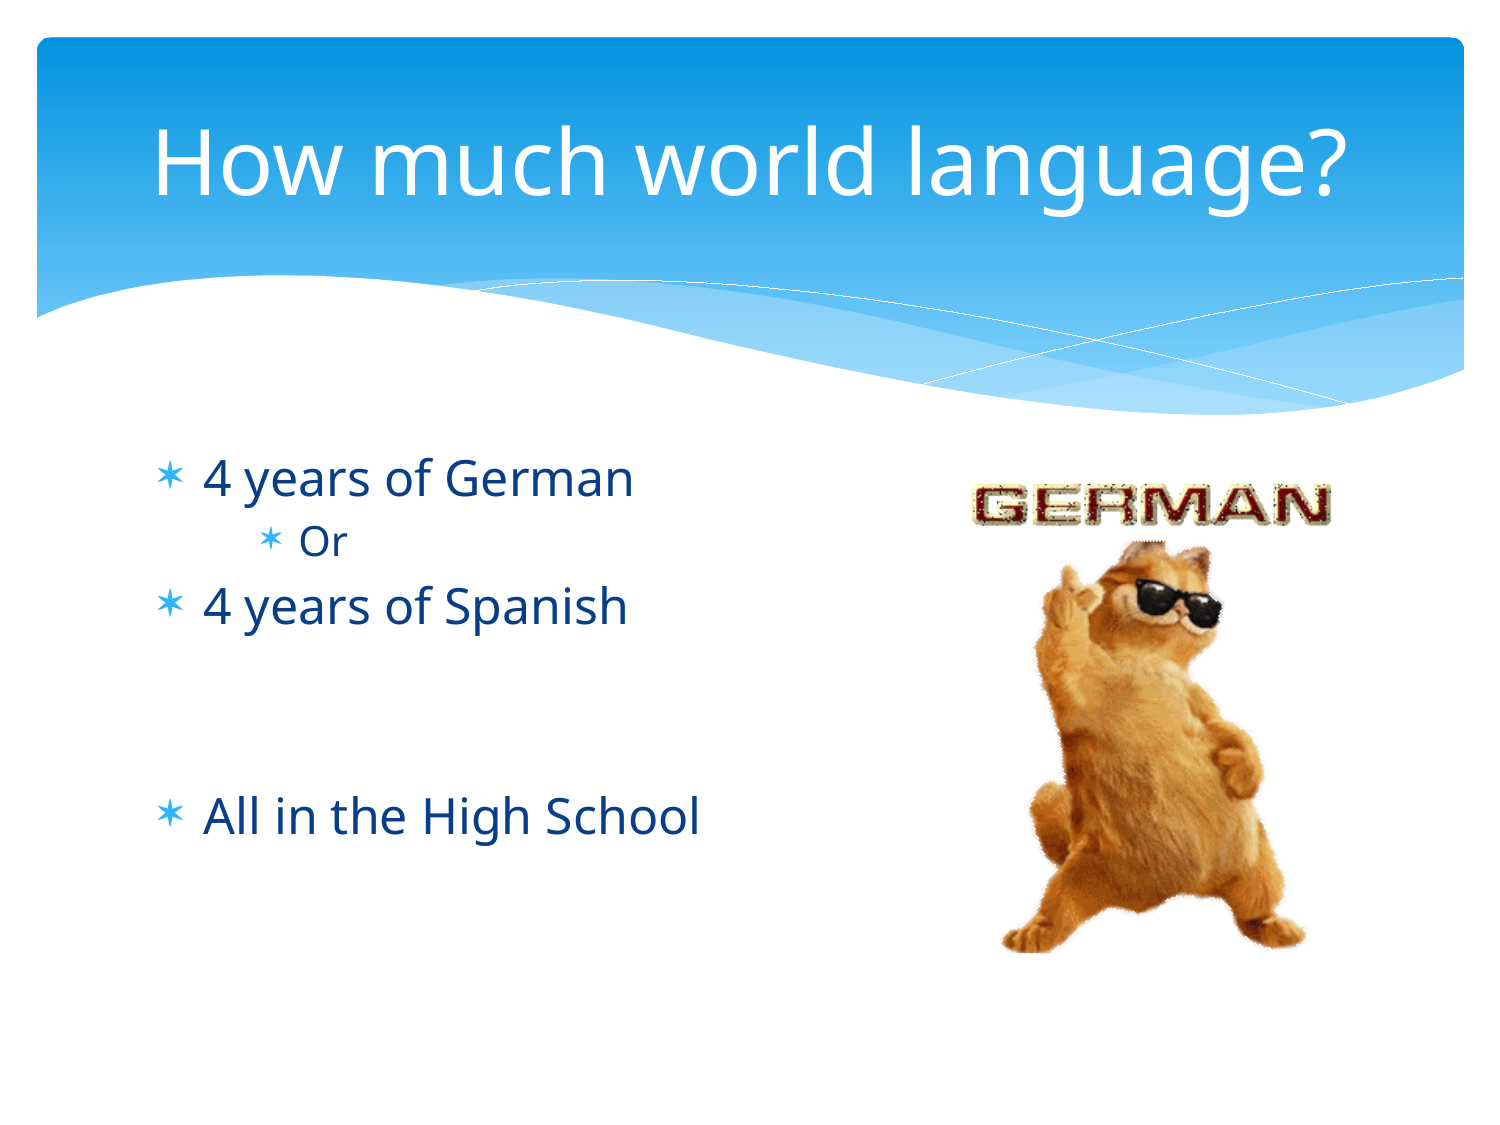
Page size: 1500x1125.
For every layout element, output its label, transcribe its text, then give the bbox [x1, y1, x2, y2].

title How much world language? [75, 55, 1425, 261]
picture [899, 412, 1447, 960]
list 4 years of German Or 4 years of Spanish All in the High School [143, 438, 1359, 1005]
